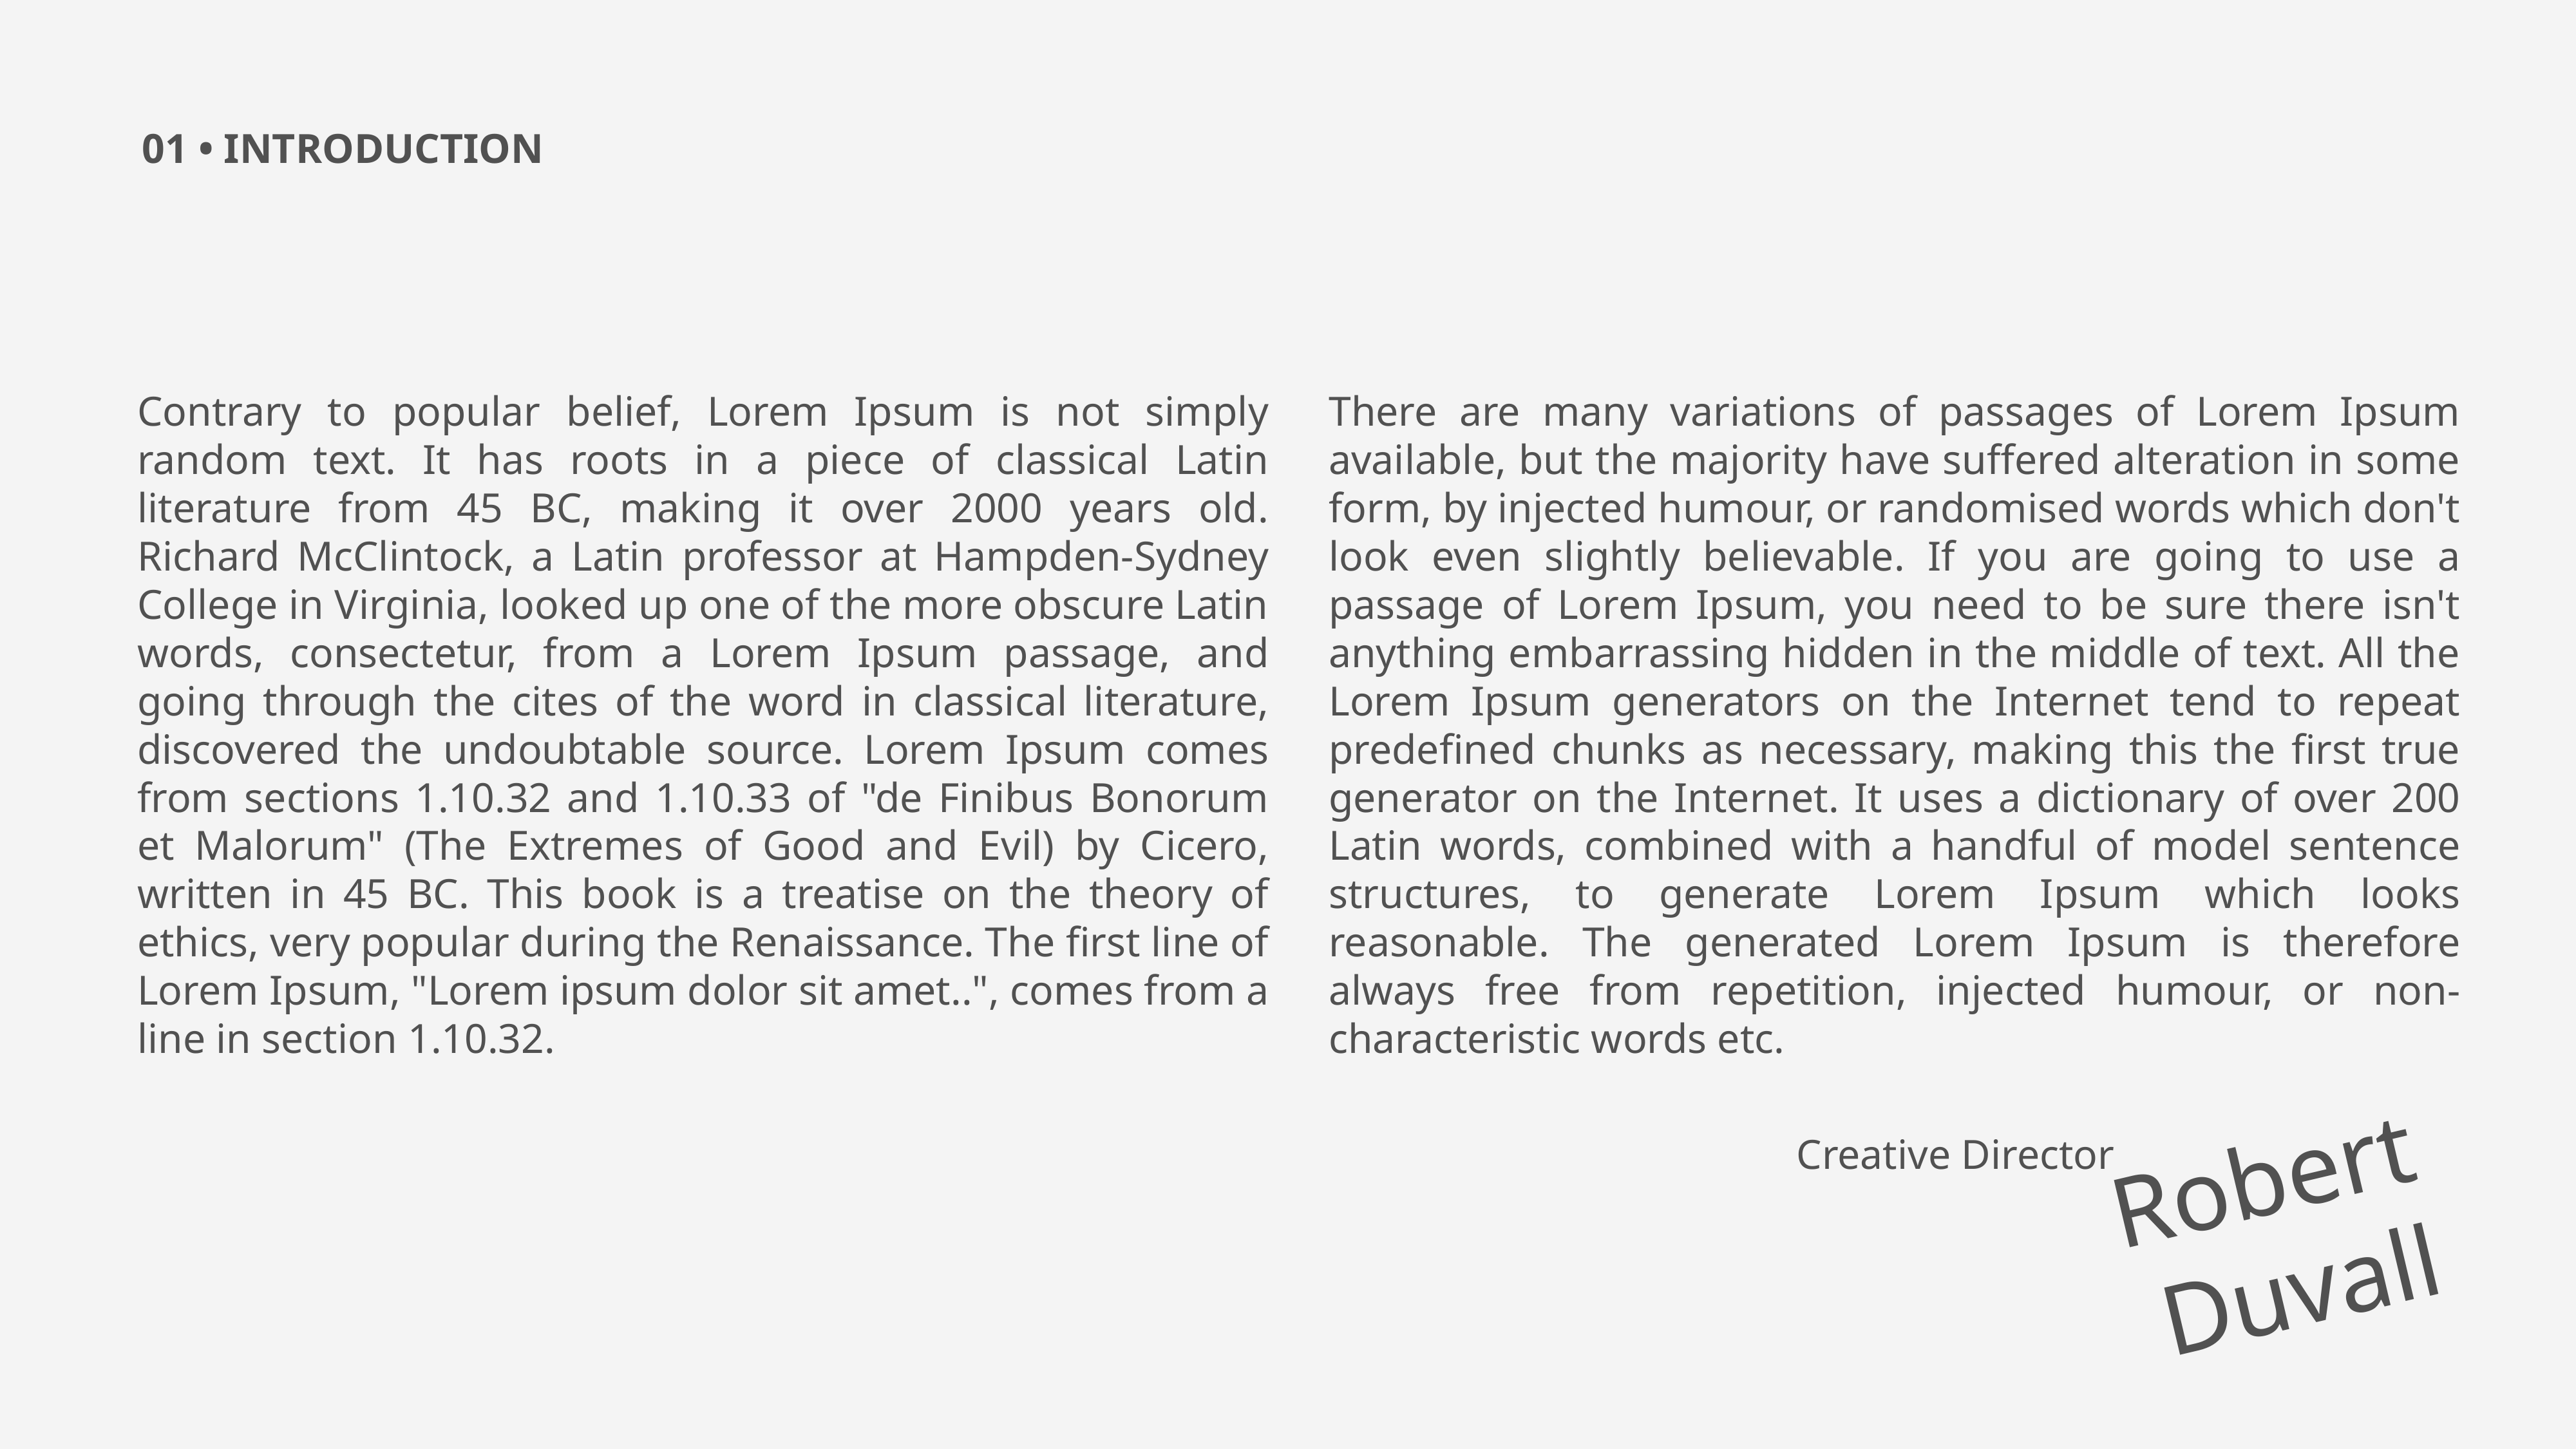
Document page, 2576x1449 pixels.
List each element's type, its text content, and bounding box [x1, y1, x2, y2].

text_box There are many variations of passages of Lorem Ipsum available, but the majority have suffered alteration in some form, by injected humour, or randomised words which don't look even slightly believable. If you are going to use a passage of Lorem Ipsum, you need to be sure there isn't anything embarrassing hidden in the middle of text. All the Lorem Ipsum generators on the Internet tend to repeat predefined chunks as necessary, making this the first true generator on the Internet. It uses a dictionary of over 200 Latin words, combined with a handful of model sentence structures, to generate Lorem Ipsum which looks reasonable. The generated Lorem Ipsum is therefore always free from repetition, injected humour, or non-characteristic words etc. [1329, 385, 2462, 1135]
text_box Contrary to popular belief, Lorem Ipsum is not simply random text. It has roots in a piece of classical Latin literature from 45 BC, making it over 2000 years old. Richard McClintock, a Latin professor at Hampden-Sydney College in Virginia, looked up one of the more obscure Latin words, consectetur, from a Lorem Ipsum passage, and going through the cites of the word in classical literature, discovered the undoubtable source. Lorem Ipsum comes from sections 1.10.32 and 1.10.33 of "de Finibus Bonorum et Malorum" (The Extremes of Good and Evil) by Cicero, written in 45 BC. This book is a treatise on the theory of ethics, very popular during the Renaissance. The first line of Lorem Ipsum, "Lorem ipsum dolor sit amet..", comes from a line in section 1.10.32. [137, 385, 1271, 1135]
text_box 01 • INTRODUCTION [142, 118, 980, 175]
text_box Creative Director [1751, 1124, 2171, 1182]
text_box Robert Duvall [1897, 1135, 2445, 1382]
